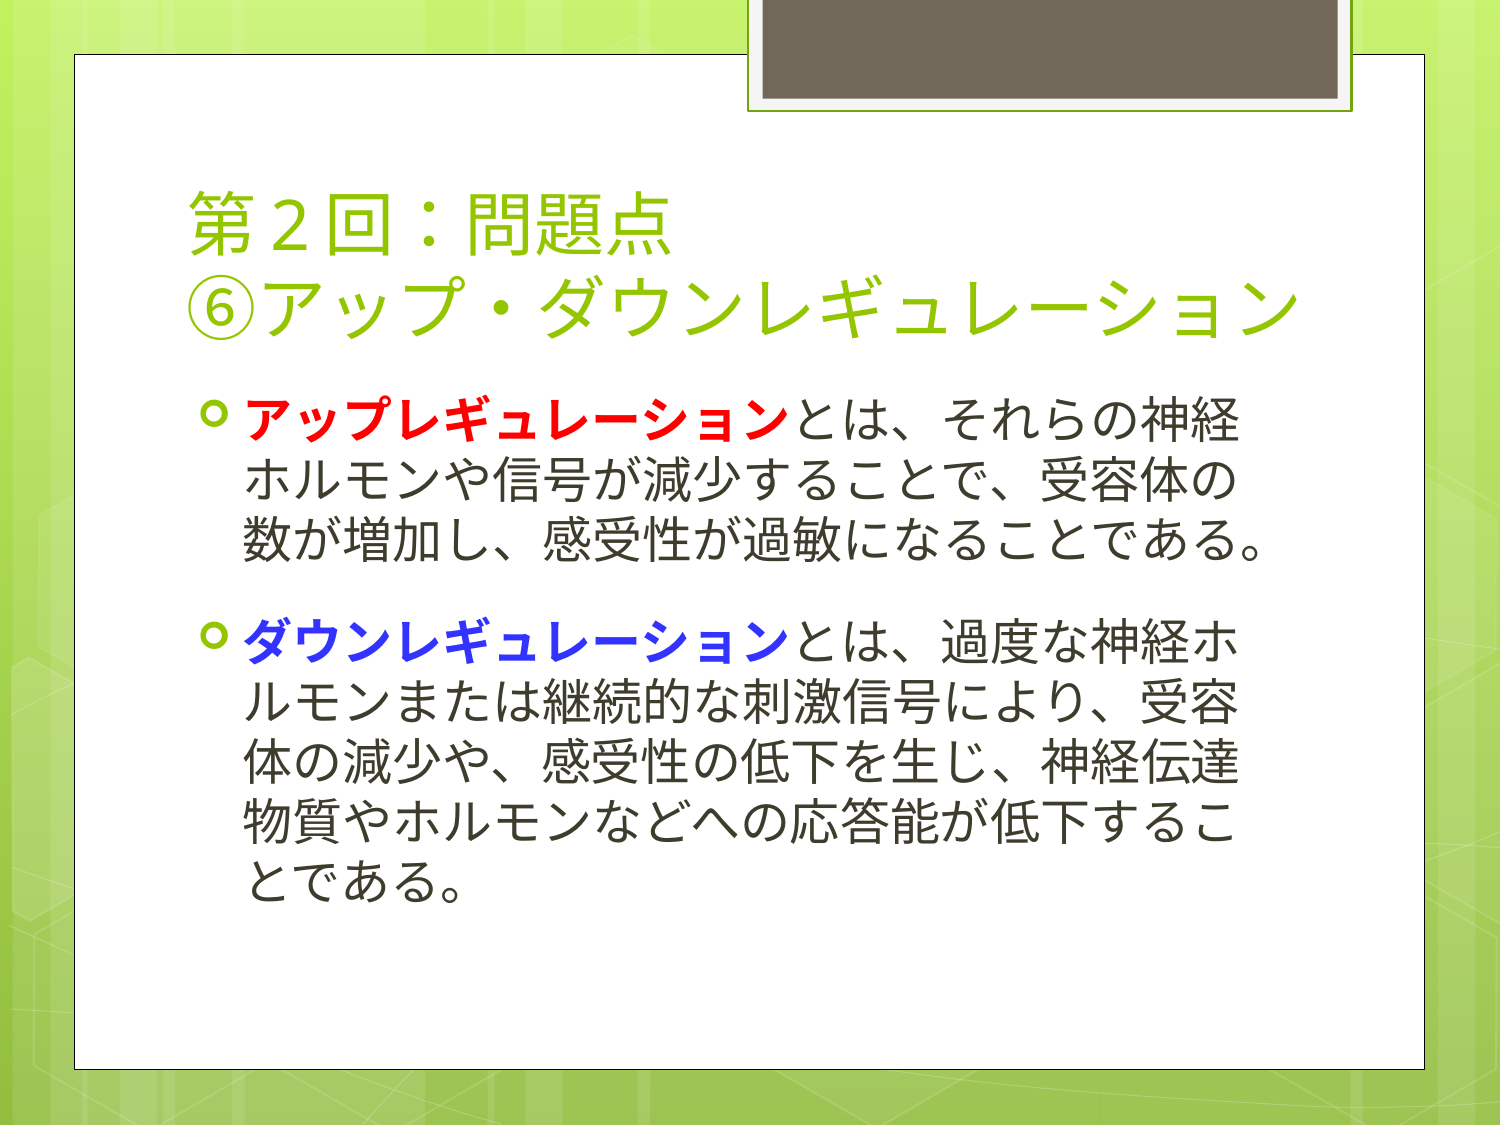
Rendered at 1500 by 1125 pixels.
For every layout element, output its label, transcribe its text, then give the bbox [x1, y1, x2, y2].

title 第2回：問題点 ⑥アップ・ダウンレギュレーション [171, 168, 1324, 357]
list アップレギュレーションとは、それらの神経ホルモンや信号が減少することで、受容体の数が増加し、感受性が過敏になることである。 ダウンレギュレーションとは、過度な神経ホルモンまたは継続的な刺激信号により、受容体の減少や、感受性の低下を生じ、神経伝達物質やホルモンなどへの応答能が低下することである。 [171, 381, 1283, 1024]
